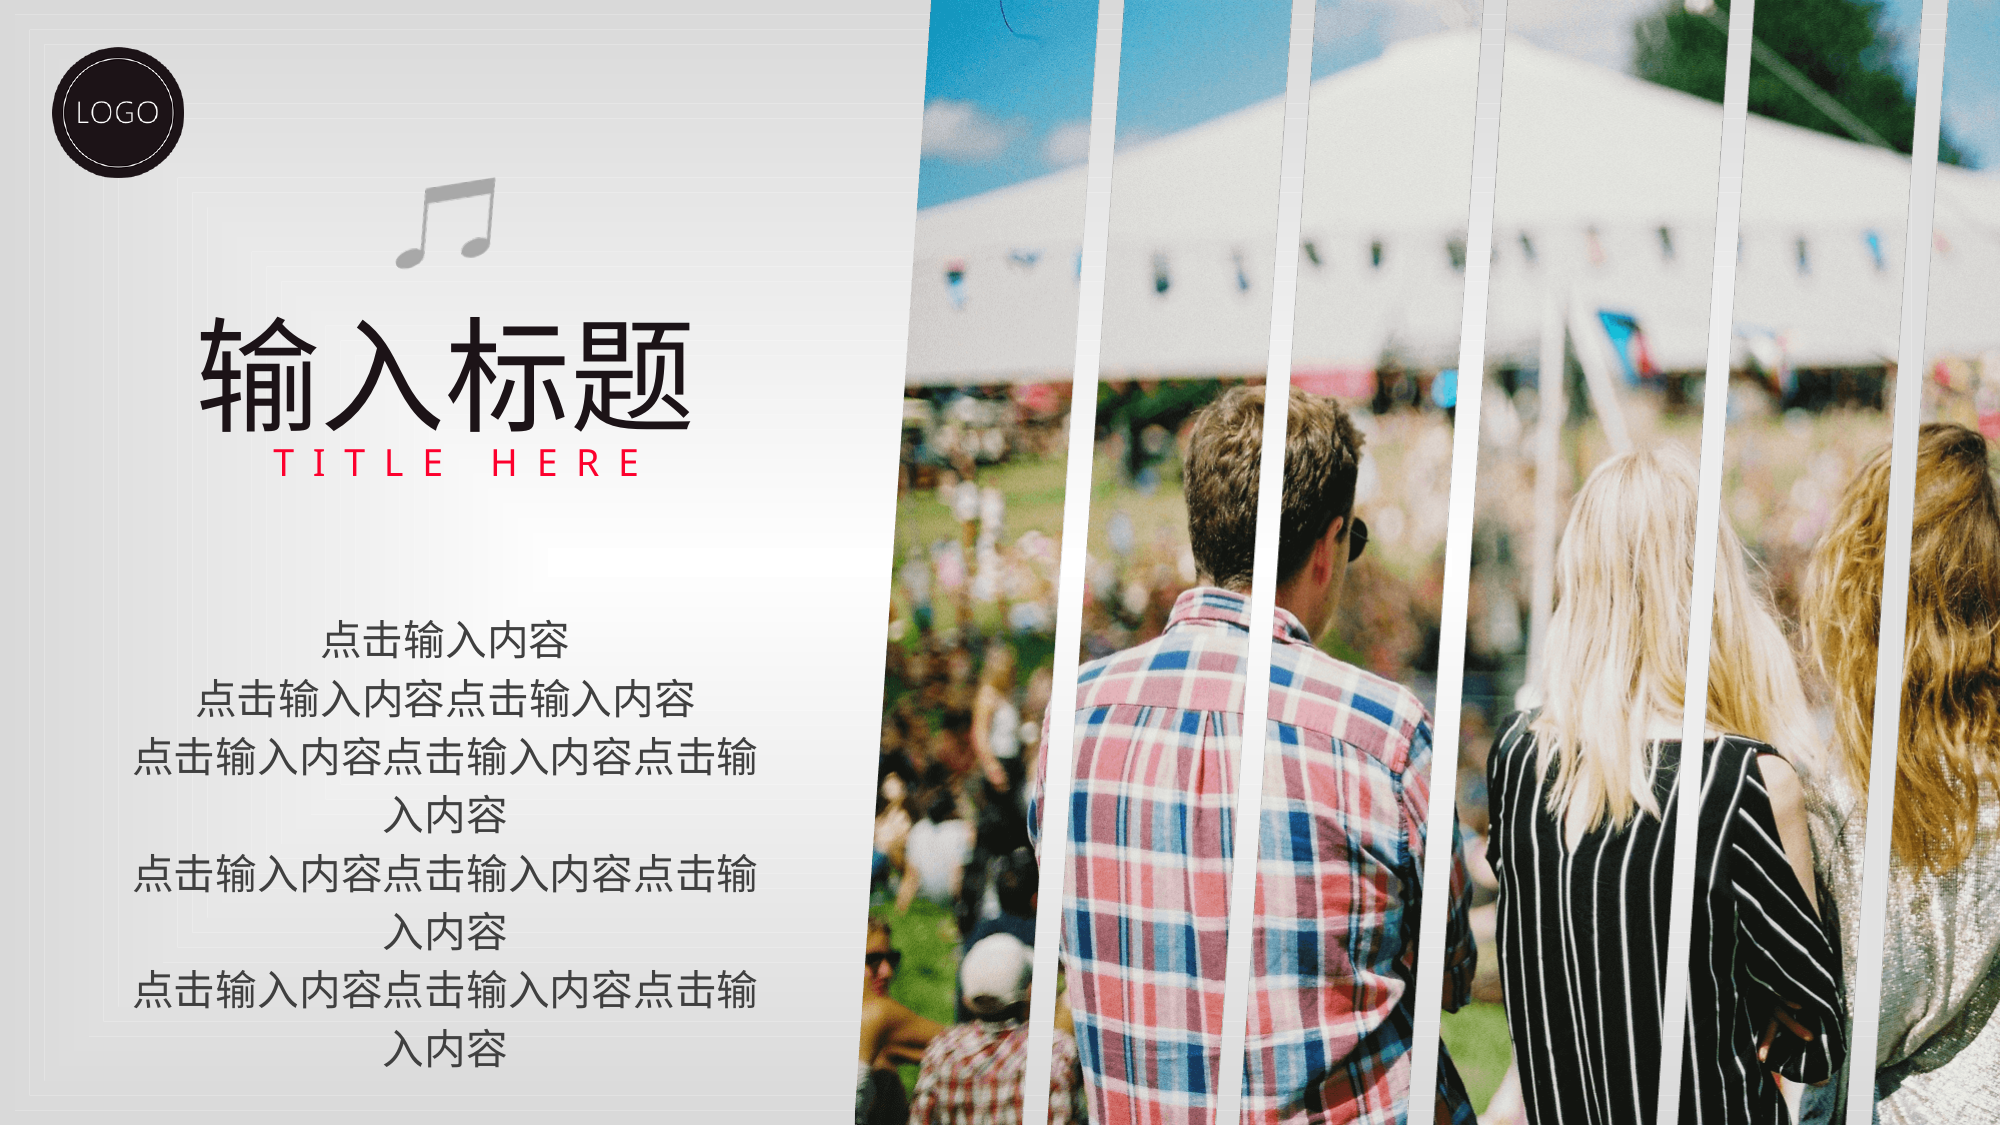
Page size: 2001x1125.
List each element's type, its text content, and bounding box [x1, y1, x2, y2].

text_box 点击输入内容 点击输入内容点击输入内容 点击输入内容点击输入内容点击输入内容 点击输入内容点击输入内容点击输入内容 点击输入内容点击输入内容点击输入内容 [105, 598, 785, 1080]
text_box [240, 177, 663, 493]
picture [854, 0, 2000, 1125]
picture [52, 46, 184, 178]
